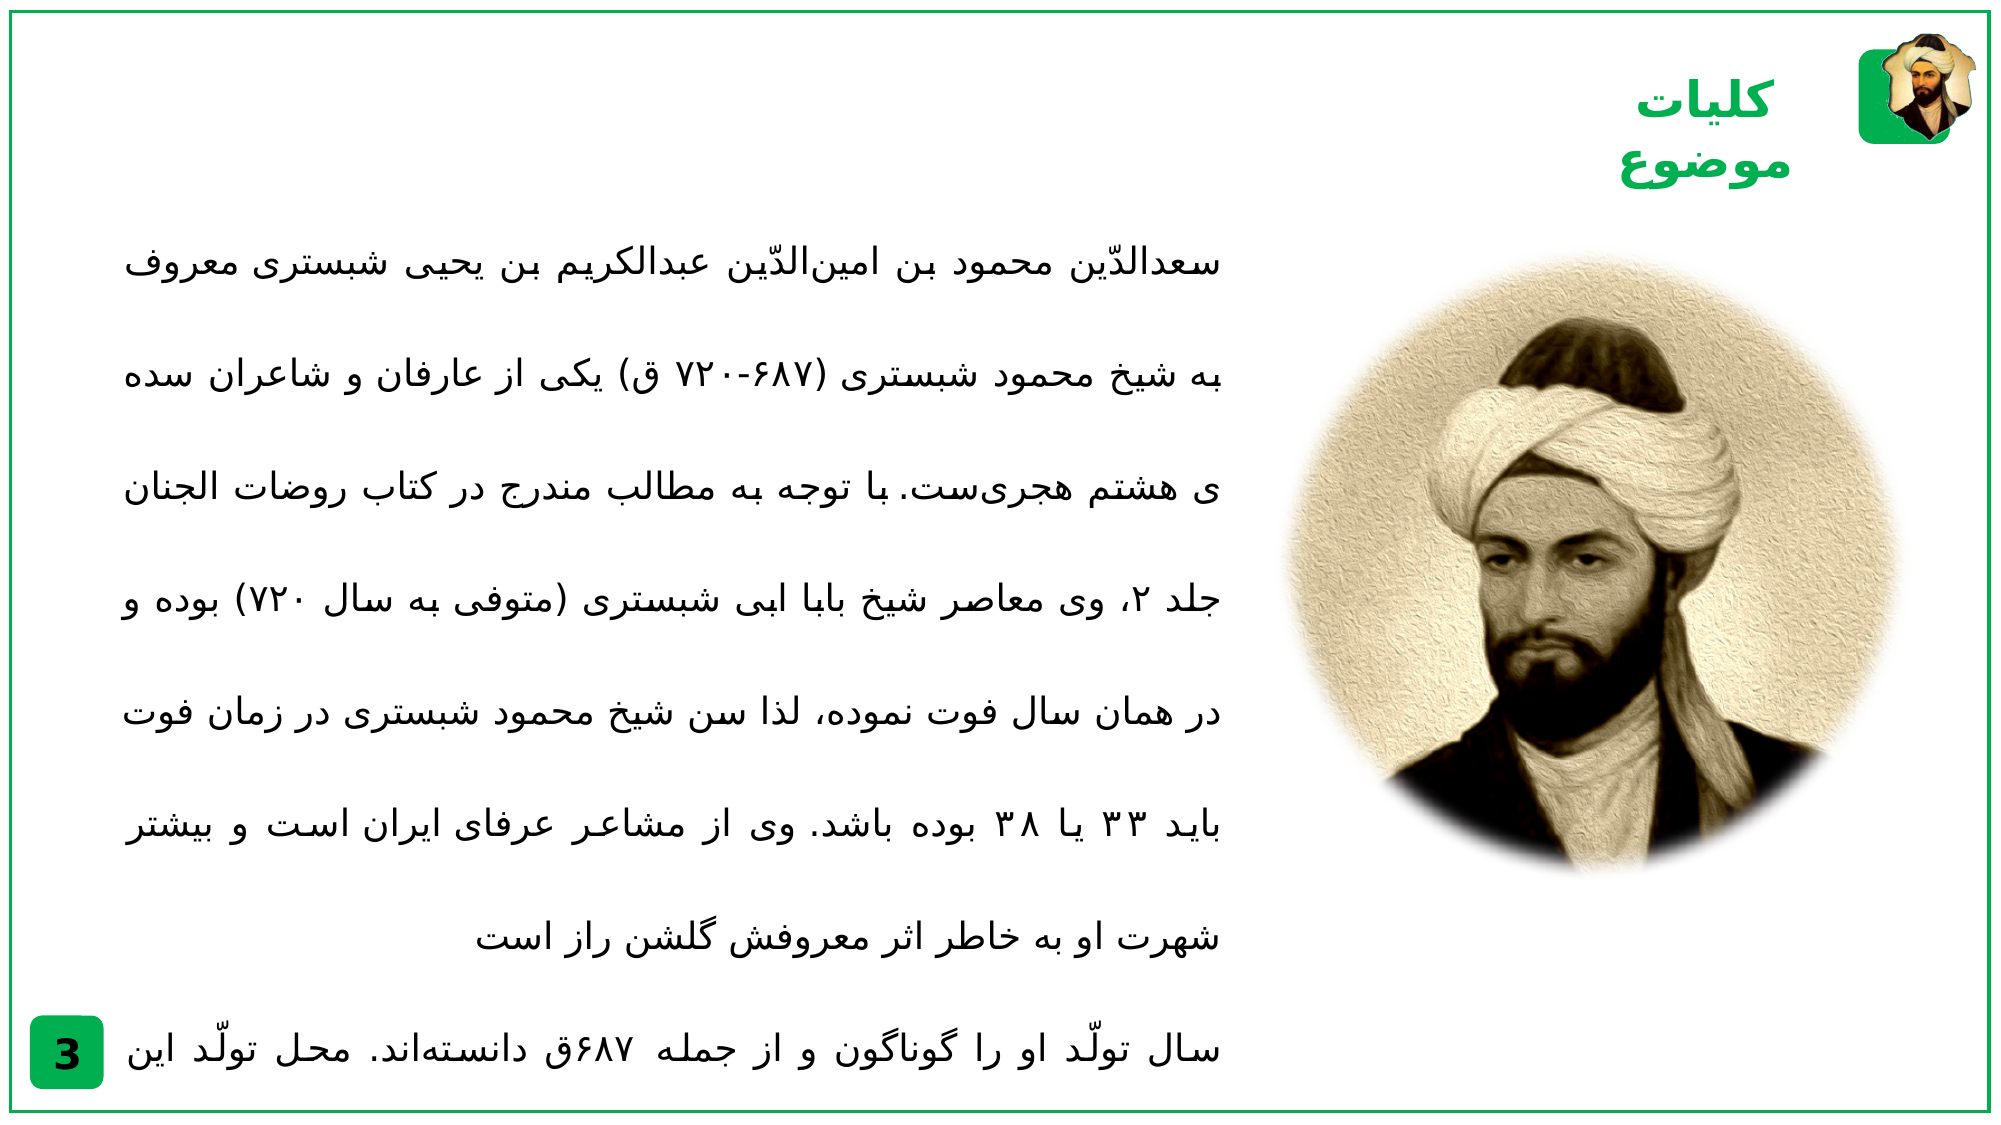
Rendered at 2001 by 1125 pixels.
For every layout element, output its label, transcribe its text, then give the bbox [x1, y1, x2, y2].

text_box سعدالدّین محمود بن امین‌الدّین عبدالکریم بن یحیی شبستری معروف به شیخ محمود شبستری (۶۸۷-۷۲۰ ق) یکی از عارفان و شاعران سده ی هشتم هجری‌ست. با توجه به مطالب مندرج در کتاب روضات الجنان جلد ۲، وی معاصر شیخ بابا ابی شبستری (متوفی به سال ۷۲۰) بوده و در همان سال فوت نموده، لذا سن شیخ محمود شبستری در زمان فوت باید ۳۳ یا ۳۸ بوده باشد. وی از مشاعر عرفای ایران است و بیشتر شهرت او به خاطر اثر معروفش گلشن راز است سال تولّد او را گوناگون و از جمله ۶۸۷ق دانسته‌اند. محل تولّد این عارف نام‌آور قصبه ی شبستر در نزدیکی شهر تبریز است [106, 161, 1237, 1125]
picture [1876, 23, 1989, 158]
picture [1273, 243, 1912, 882]
text_box 3 [30, 1020, 106, 1086]
text_box کلیات موضوع [1530, 60, 1881, 196]
